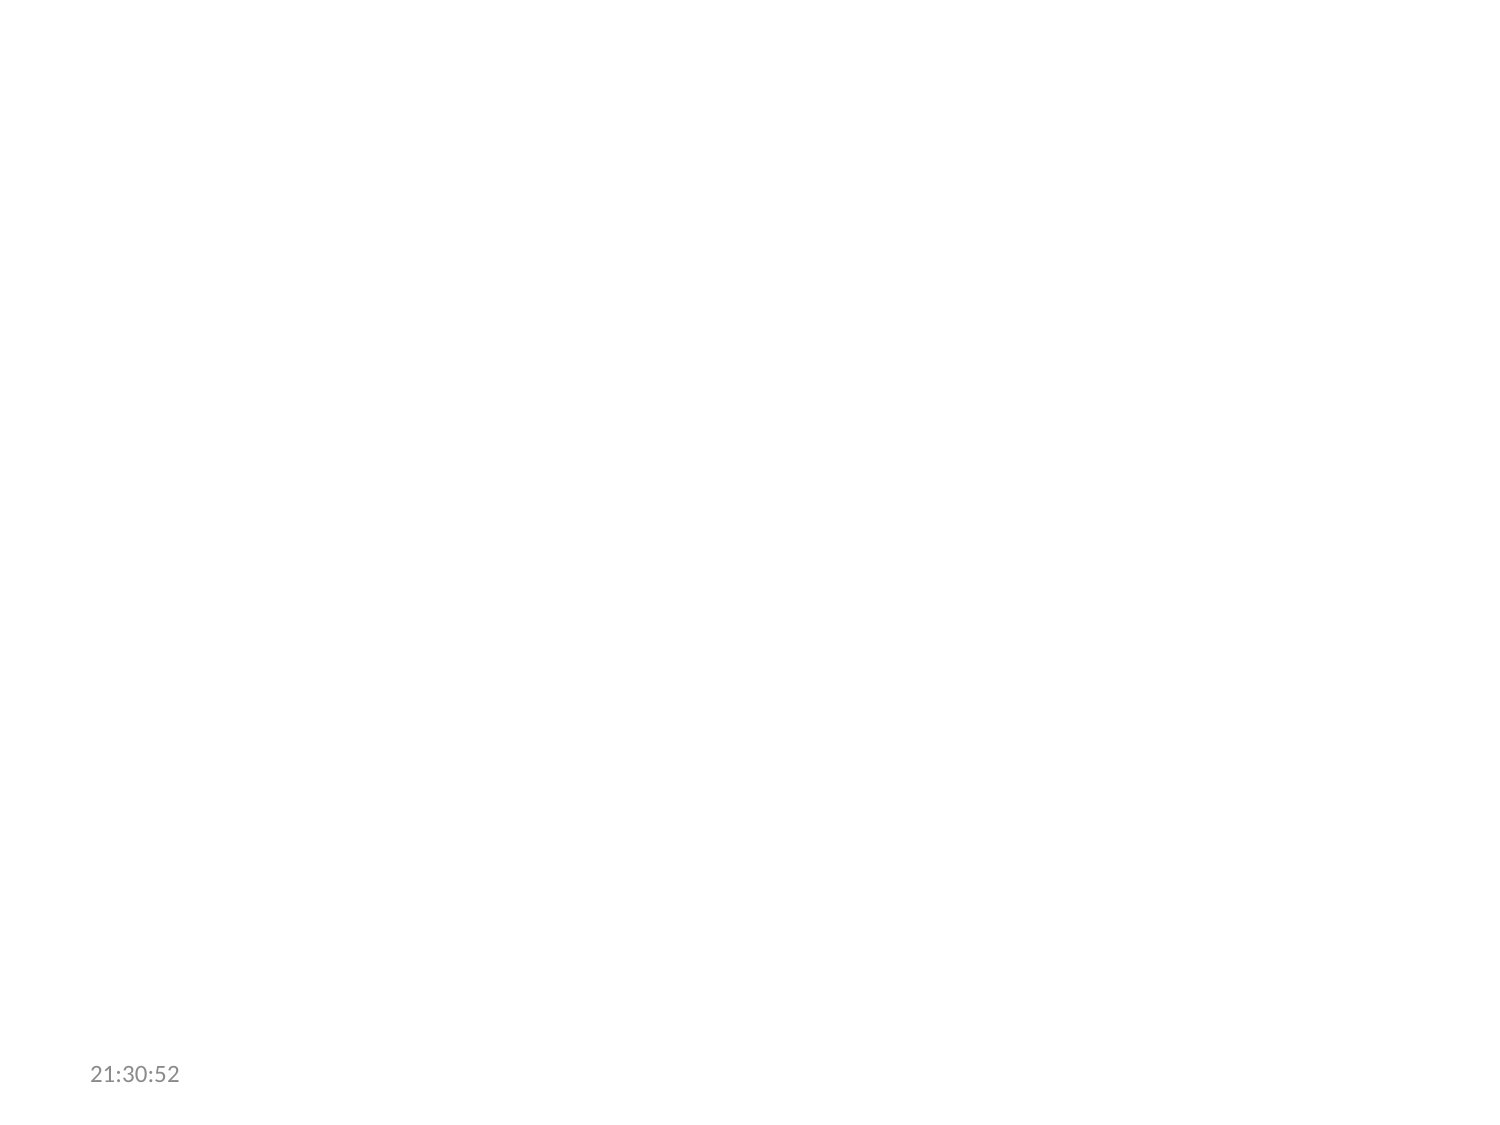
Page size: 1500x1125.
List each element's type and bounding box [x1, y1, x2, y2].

slide_number [75, 1042, 425, 1103]
